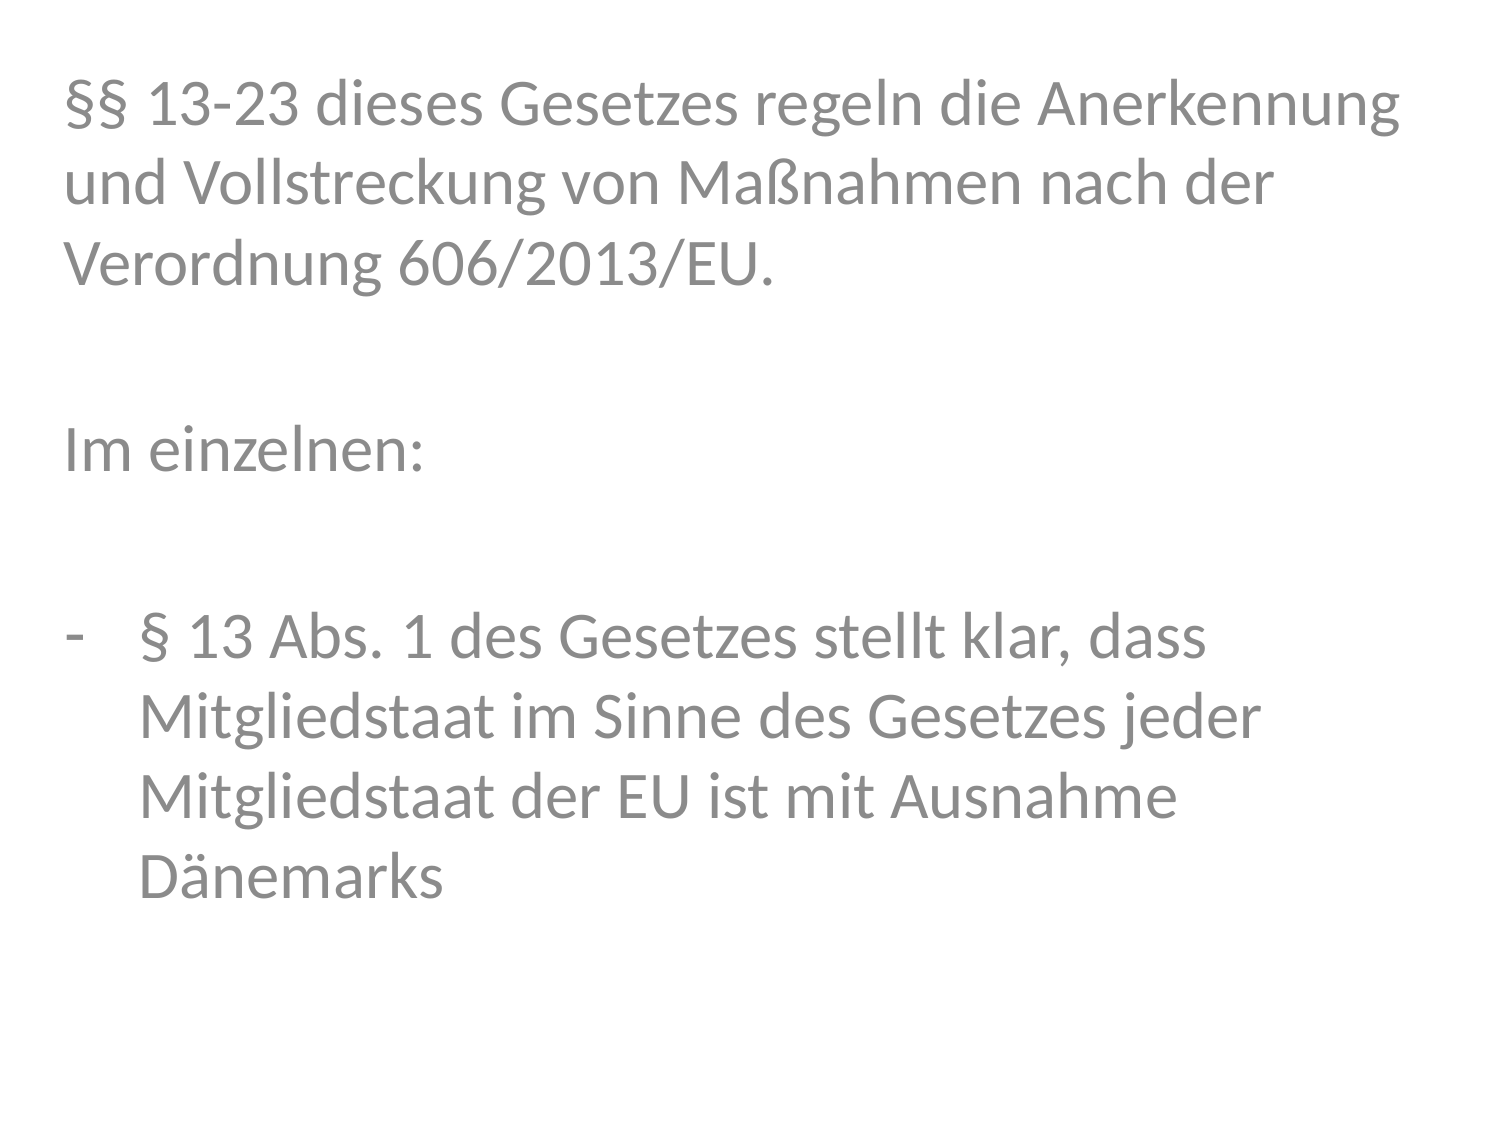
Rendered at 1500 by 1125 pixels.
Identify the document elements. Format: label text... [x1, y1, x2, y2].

subtitle §§ 13-23 dieses Gesetzes regeln die Anerkennung und Vollstreckung von Maßnahmen nach der Verordnung 606/2013/EU. Im einzelnen: § 13 Abs. 1 des Gesetzes stellt klar, dass Mitgliedstaat im Sinne des Gesetzes jeder Mitgliedstaat der EU ist mit Ausnahme Dänemarks [48, 50, 1446, 1063]
